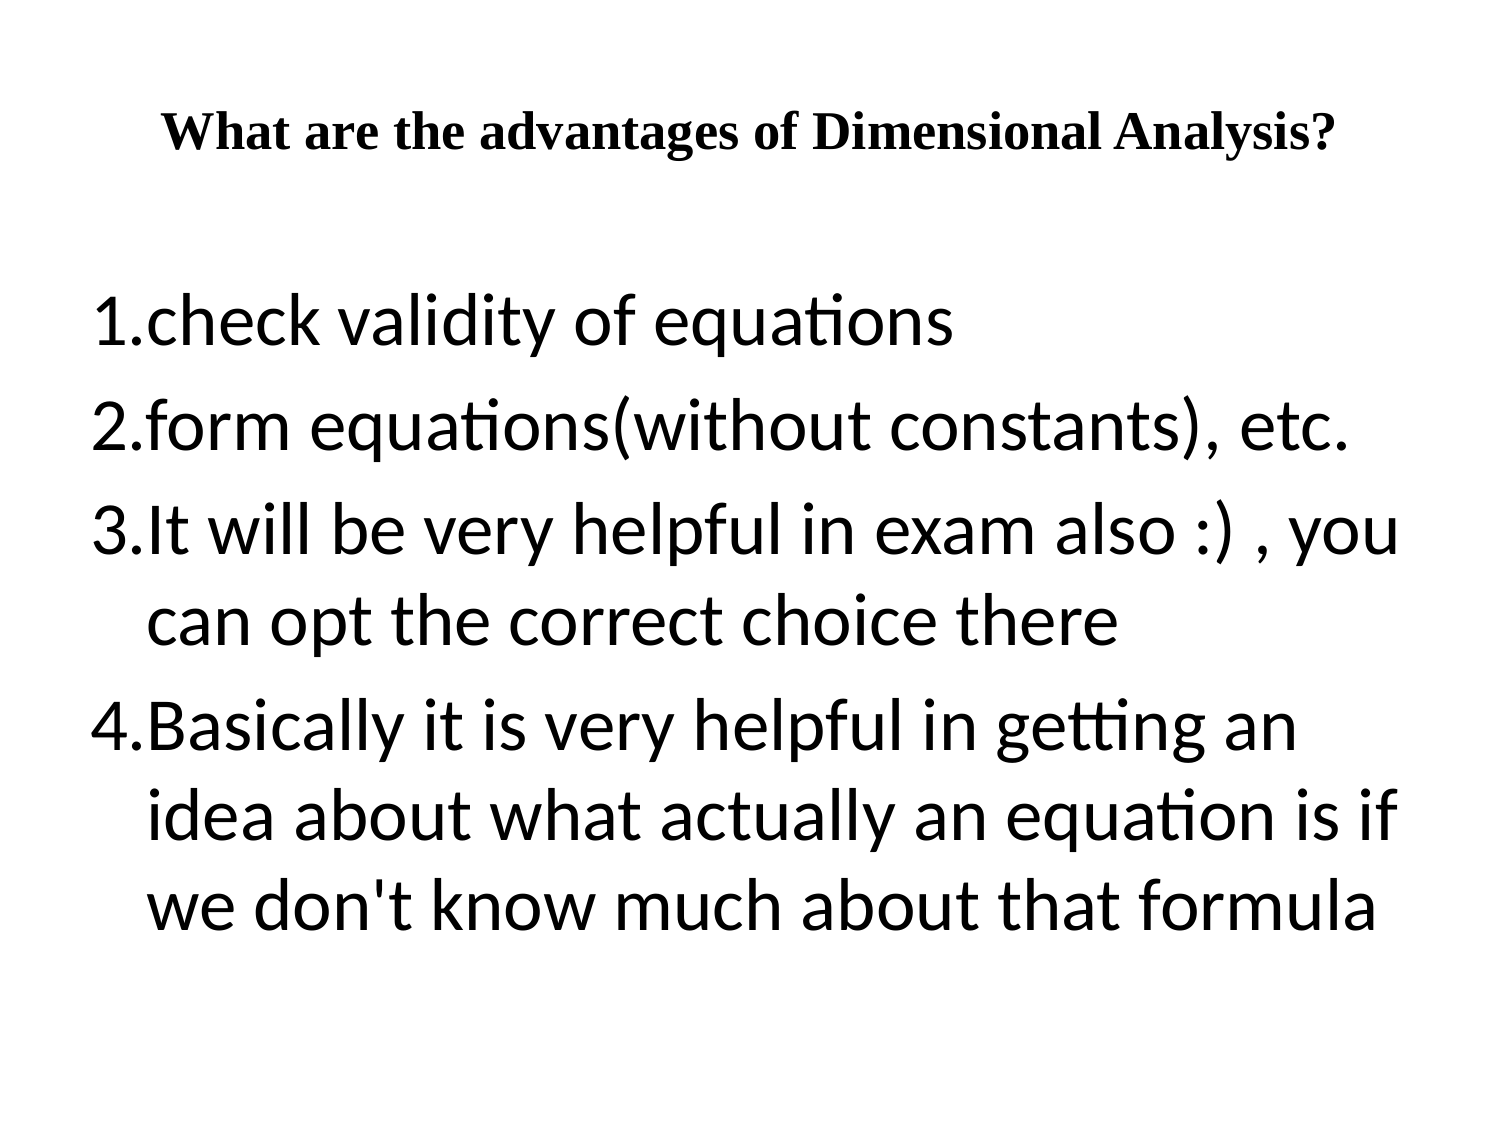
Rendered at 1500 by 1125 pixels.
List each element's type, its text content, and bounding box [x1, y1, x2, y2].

title What are the advantages of Dimensional Analysis? [75, 87, 1425, 262]
list 1.check validity of equations 2.form equations(without constants), etc. 3.It will be very helpful in exam also :) , you can opt the correct choice there 4.Basically it is very helpful in getting an idea about what actually an equation is if we don't know much about that formula [75, 262, 1425, 1005]
